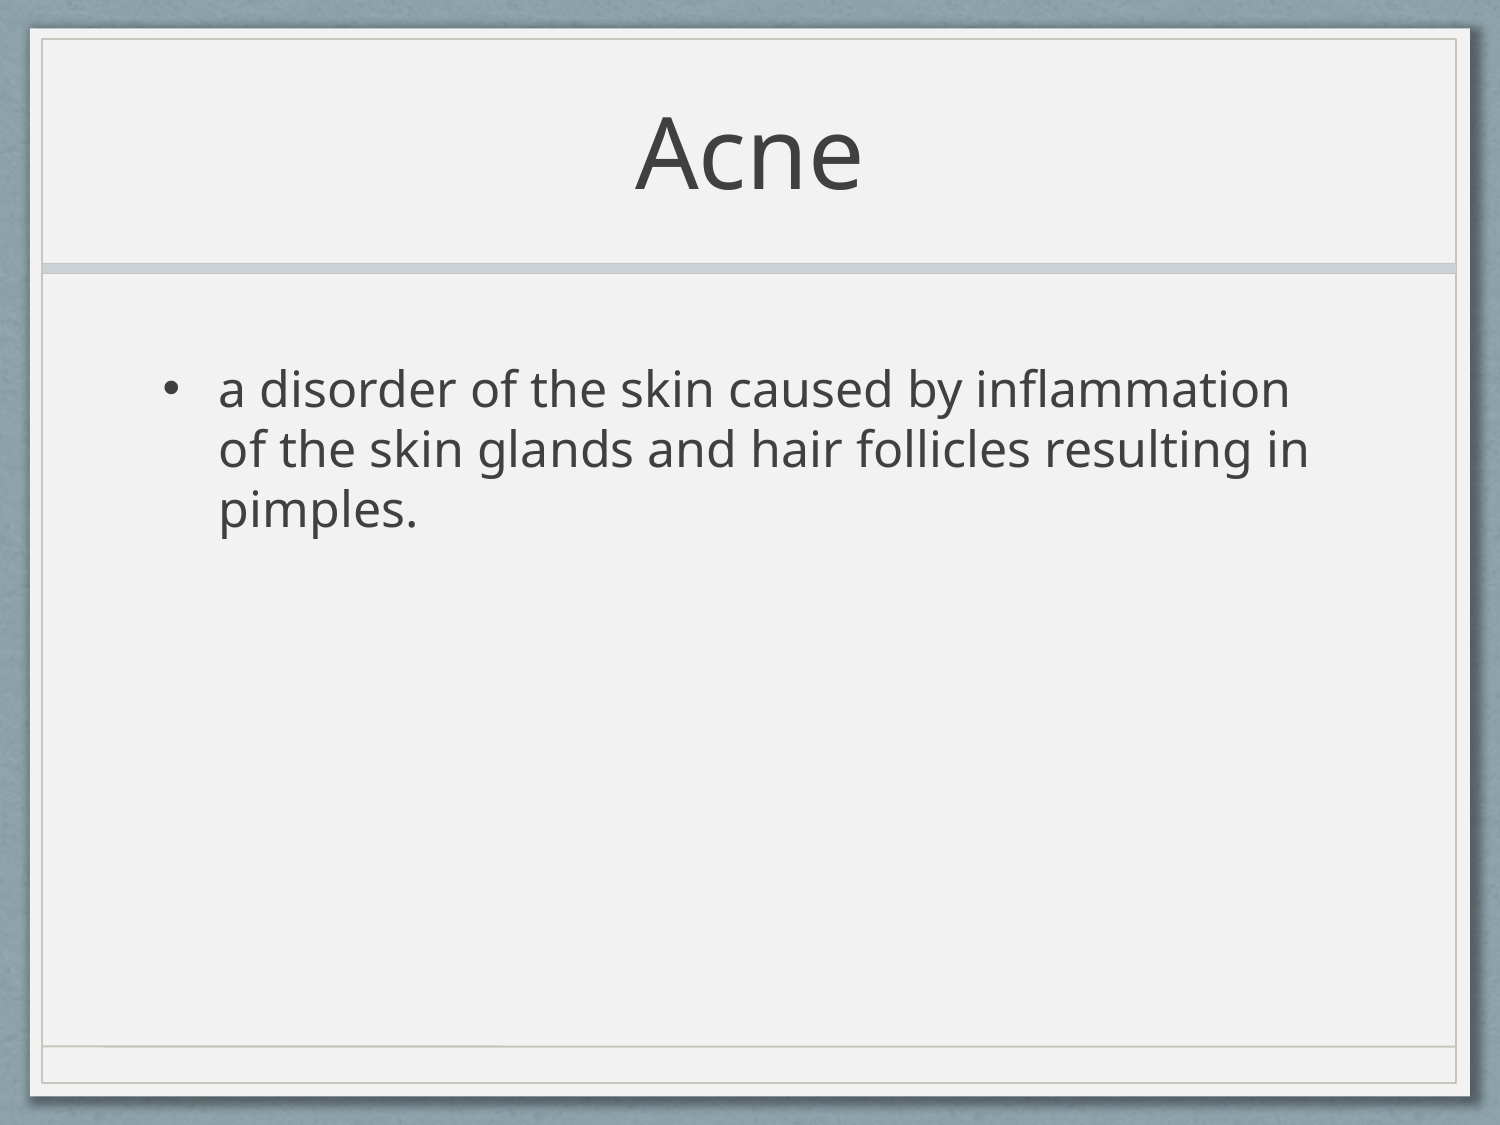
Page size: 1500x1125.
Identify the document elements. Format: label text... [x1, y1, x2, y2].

title Acne [147, 40, 1353, 260]
list a disorder of the skin caused by inflammation of the skin glands and hair follicles resulting in pimples. [147, 350, 1353, 995]
